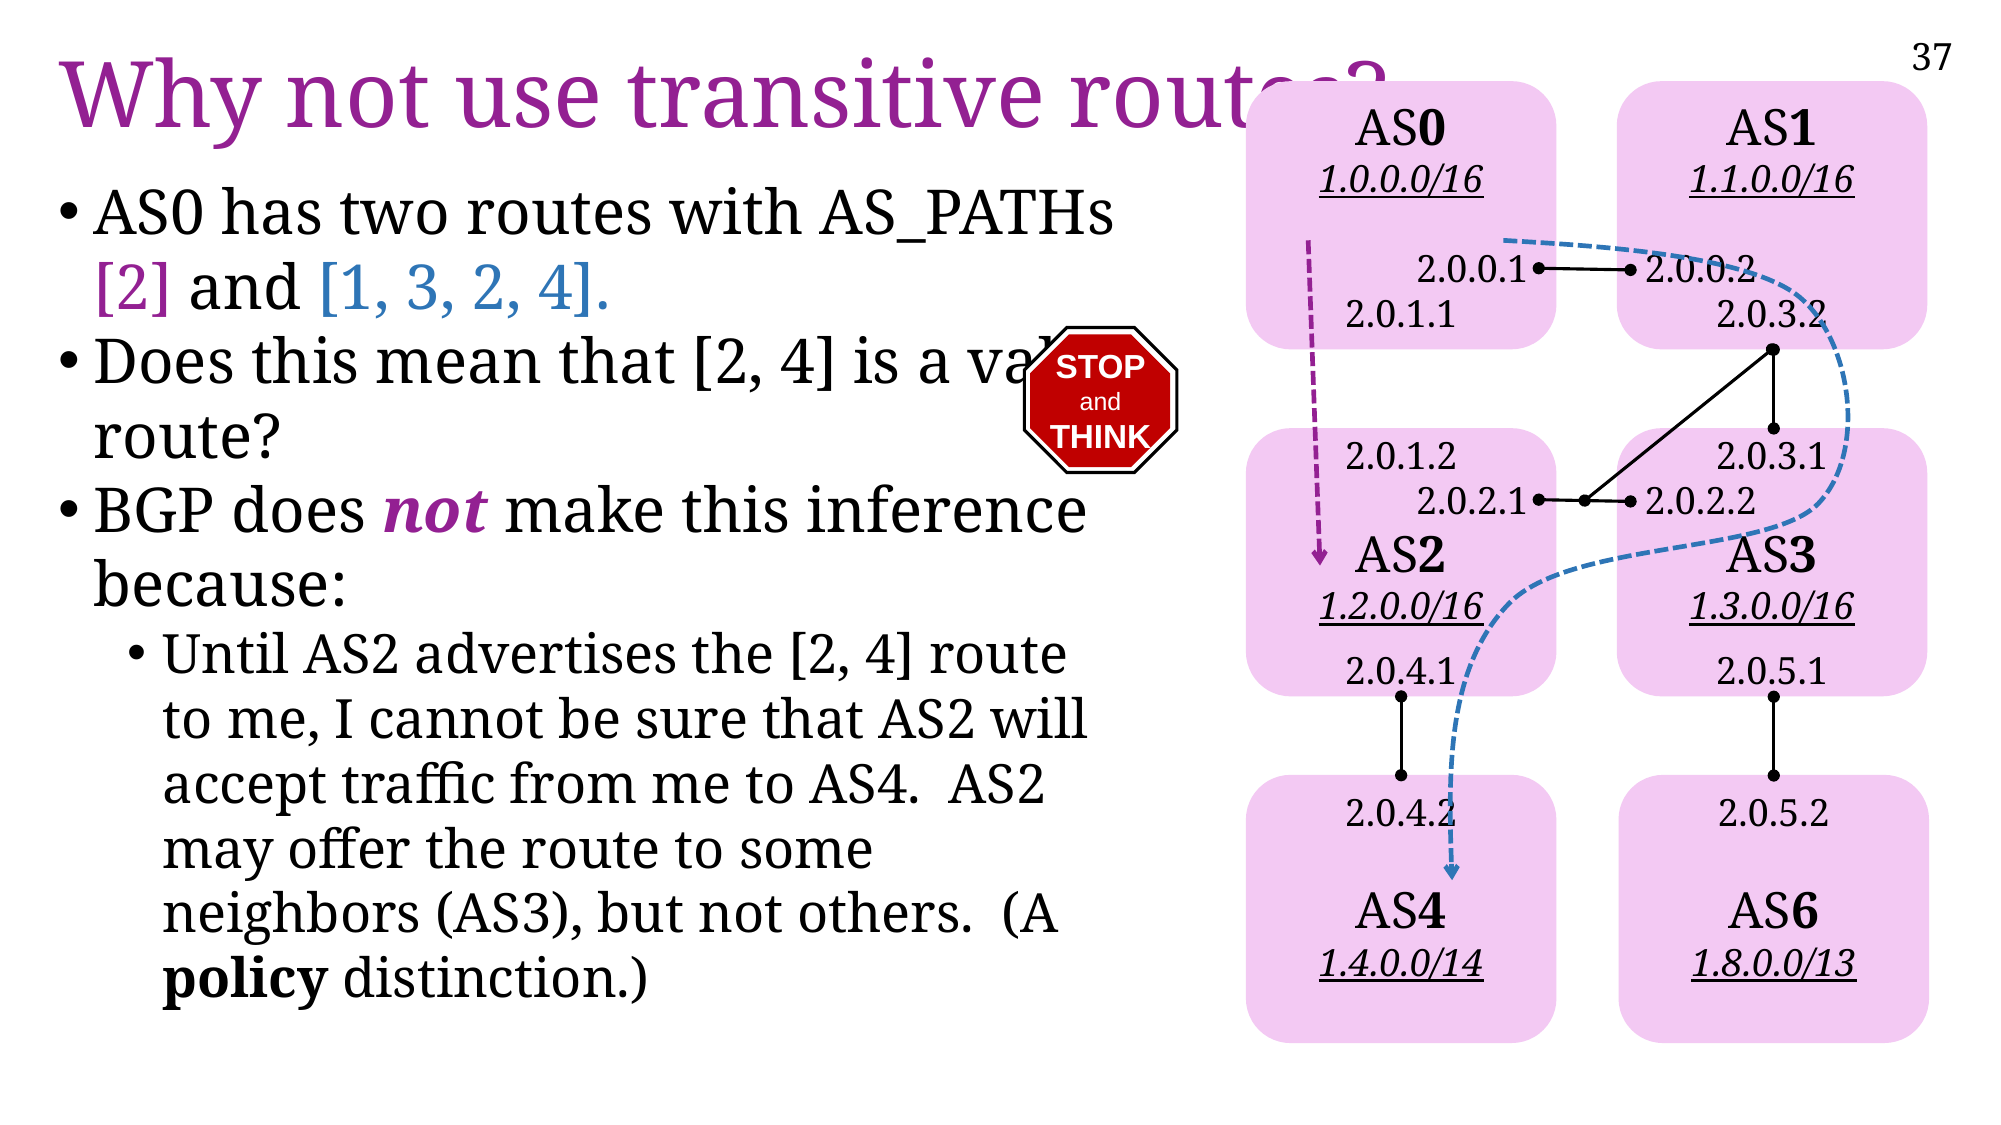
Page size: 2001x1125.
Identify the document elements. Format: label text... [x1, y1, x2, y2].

list AS0 has two routes with AS_PATHs [2] and [1, 3, 2, 4]. Does this mean that [2, 4] is a valid route? BGP does not make this inference because: Until AS2 advertises the [2, 4] route to me, I cannot be sure that AS2 will accept traffic from me to AS4. AS2 may offer the route to some neighbors (AS3), but not others. (A policy distinction.) [43, 165, 1139, 1084]
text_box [1024, 327, 1177, 473]
title Why not use transitive routes? [43, 25, 1953, 171]
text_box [1308, 240, 1320, 566]
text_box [1245, 81, 1930, 1044]
